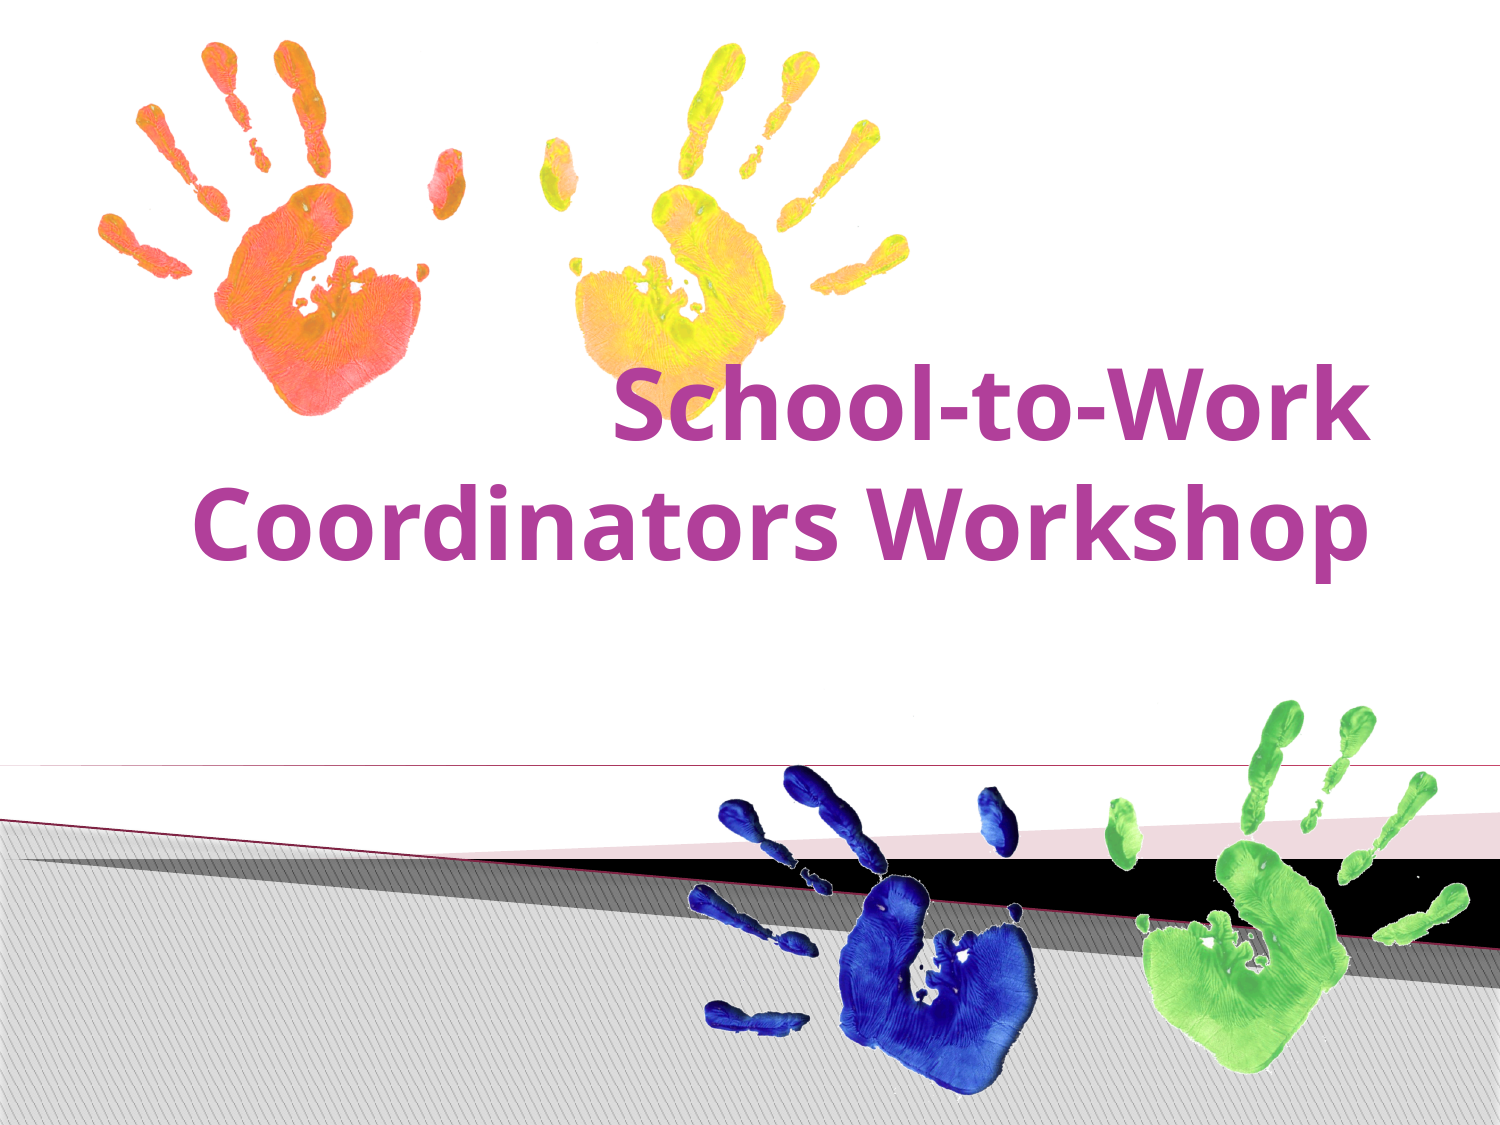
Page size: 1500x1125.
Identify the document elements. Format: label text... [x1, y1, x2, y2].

picture [32, 0, 987, 287]
picture [5, 594, 1500, 1125]
title School-to-Work Coordinators Workshop [112, 287, 1388, 588]
